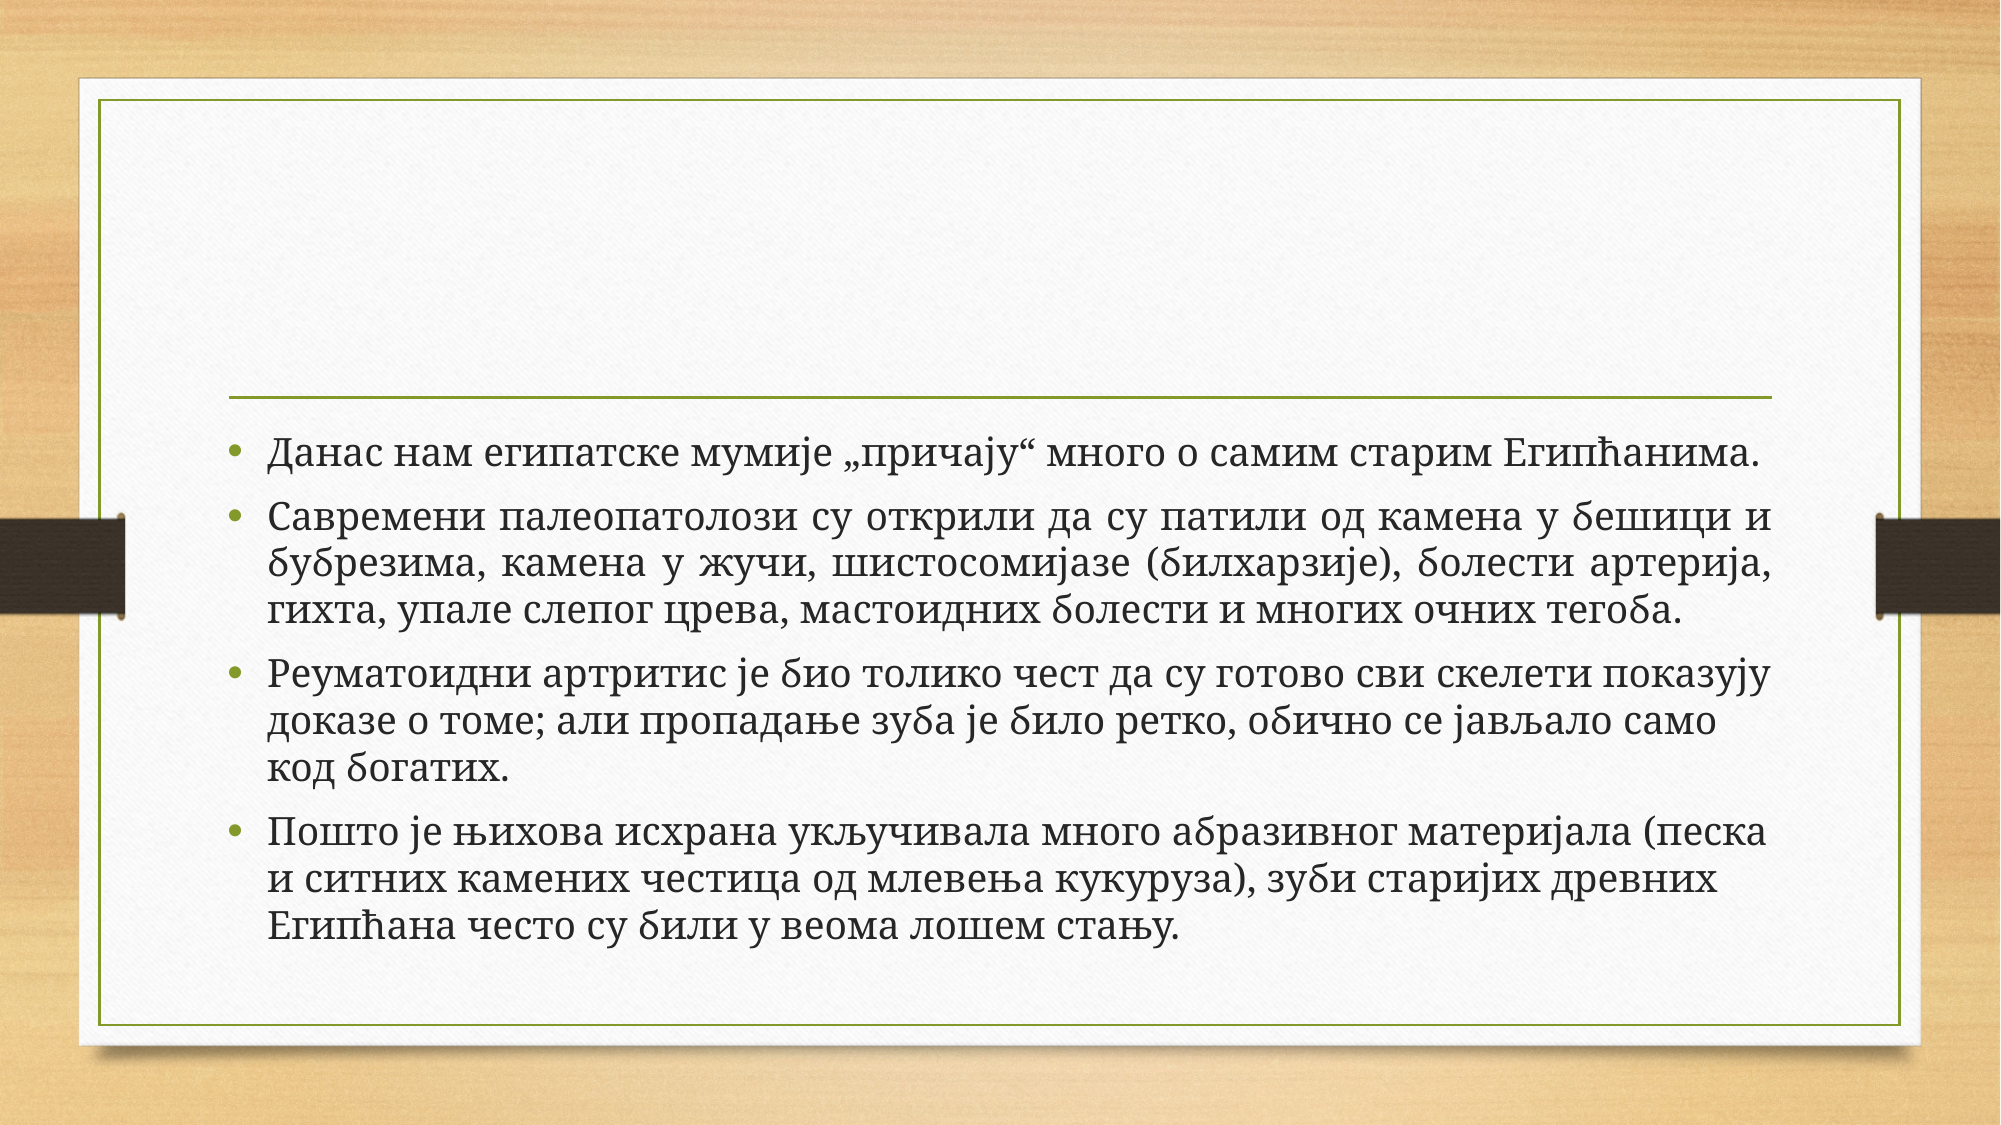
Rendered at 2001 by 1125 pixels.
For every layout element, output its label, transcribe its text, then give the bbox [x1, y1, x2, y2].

list Данас нам египатске мумије „причају“ много о самим старим Египћанима. Савремени палеопатолози су открили да су патили од камена у бешици и бубрезима, камена у жучи, шистосомијазе (билхарзије), болести артерија, гихта, упале слепог црева, мастоидних болести и многих очних тегоба. Реуматоидни артритис је био толико чест да су готово сви скелети показују доказе о томе; али пропадање зуба је било ретко, обично се јављало само код богатих. Пошто је њихова исхрана укључивала много абразивног материјала (песка и ситних камених честица од млевења кукуруза), зуби старијих древних Египћана често су били у веома лошем стању. [212, 419, 1788, 964]
picture [0, 0, 2001, 1125]
